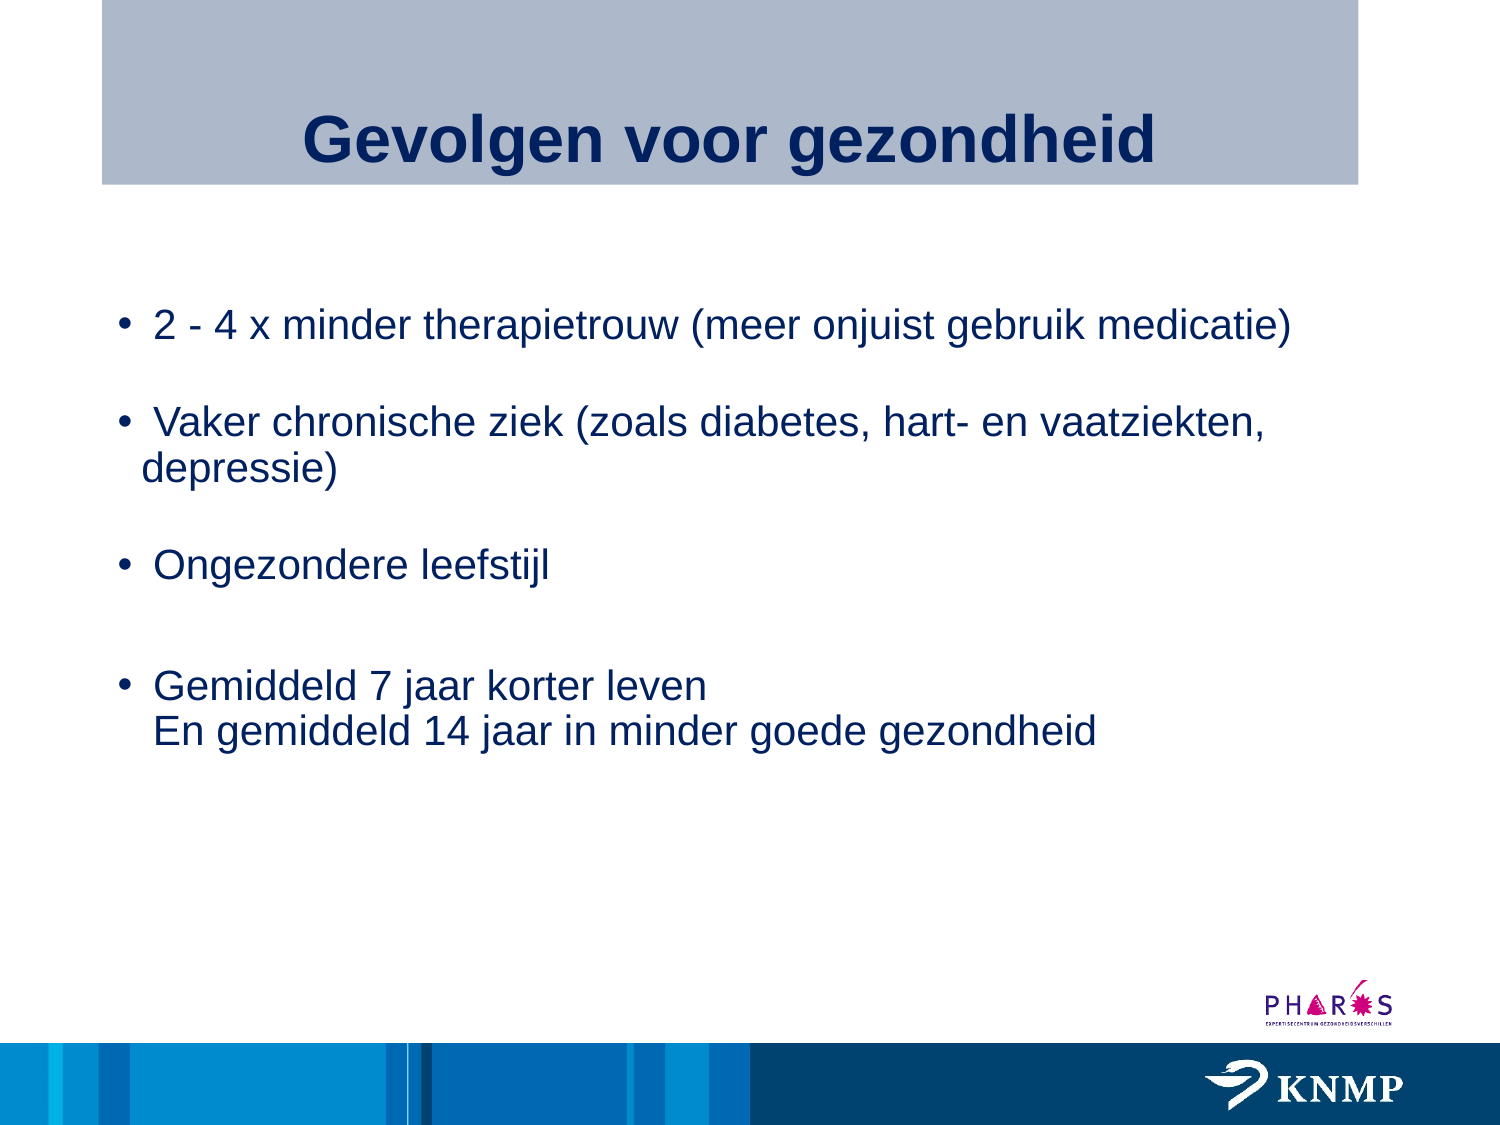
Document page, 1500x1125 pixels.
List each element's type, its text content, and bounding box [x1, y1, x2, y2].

picture [1265, 979, 1421, 1031]
picture [99, 1043, 129, 1125]
title Gevolgen voor gezondheid [102, 0, 1359, 185]
picture [710, 1043, 1500, 1125]
picture [386, 1043, 626, 1125]
list 2 - 4 x minder therapietrouw (meer onjuist gebruik medicatie) Vaker chronische ziek (zoals diabetes, hart- en vaatziekten, depressie) Ongezondere leefstijl Gemiddeld 7 jaar korter leven En gemiddeld 14 jaar in minder goede gezondheid [55, 238, 1406, 926]
picture [635, 1043, 665, 1125]
